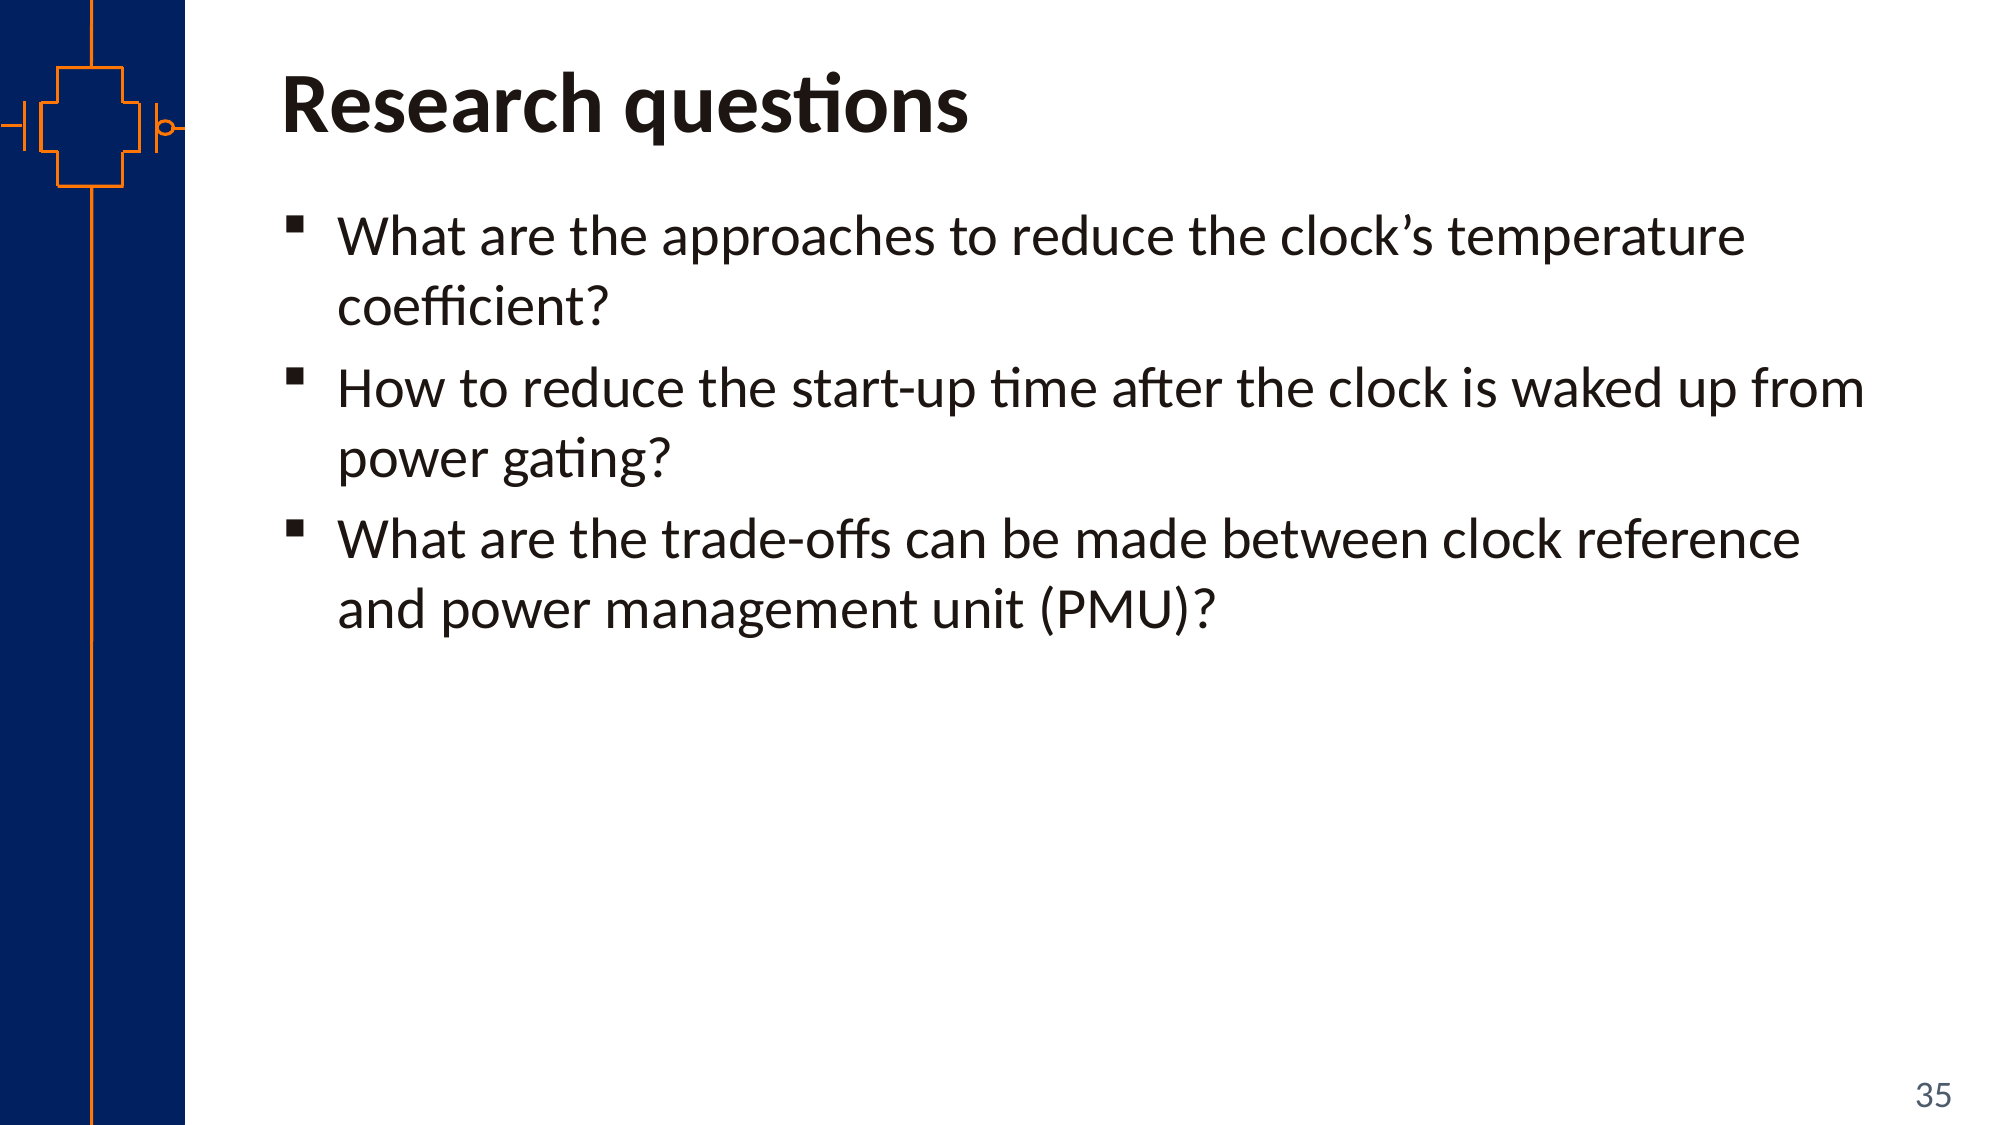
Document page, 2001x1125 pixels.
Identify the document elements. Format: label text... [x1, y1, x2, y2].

slide_number 35 [1899, 1062, 1984, 1123]
title Research questions [266, 37, 1850, 157]
list What are the approaches to reduce the clock’s temperature coefficient? How to reduce the start-up time after the clock is waked up from power gating? What are the trade-offs can be made between clock reference and power management unit (PMU)? [266, 189, 1900, 1049]
